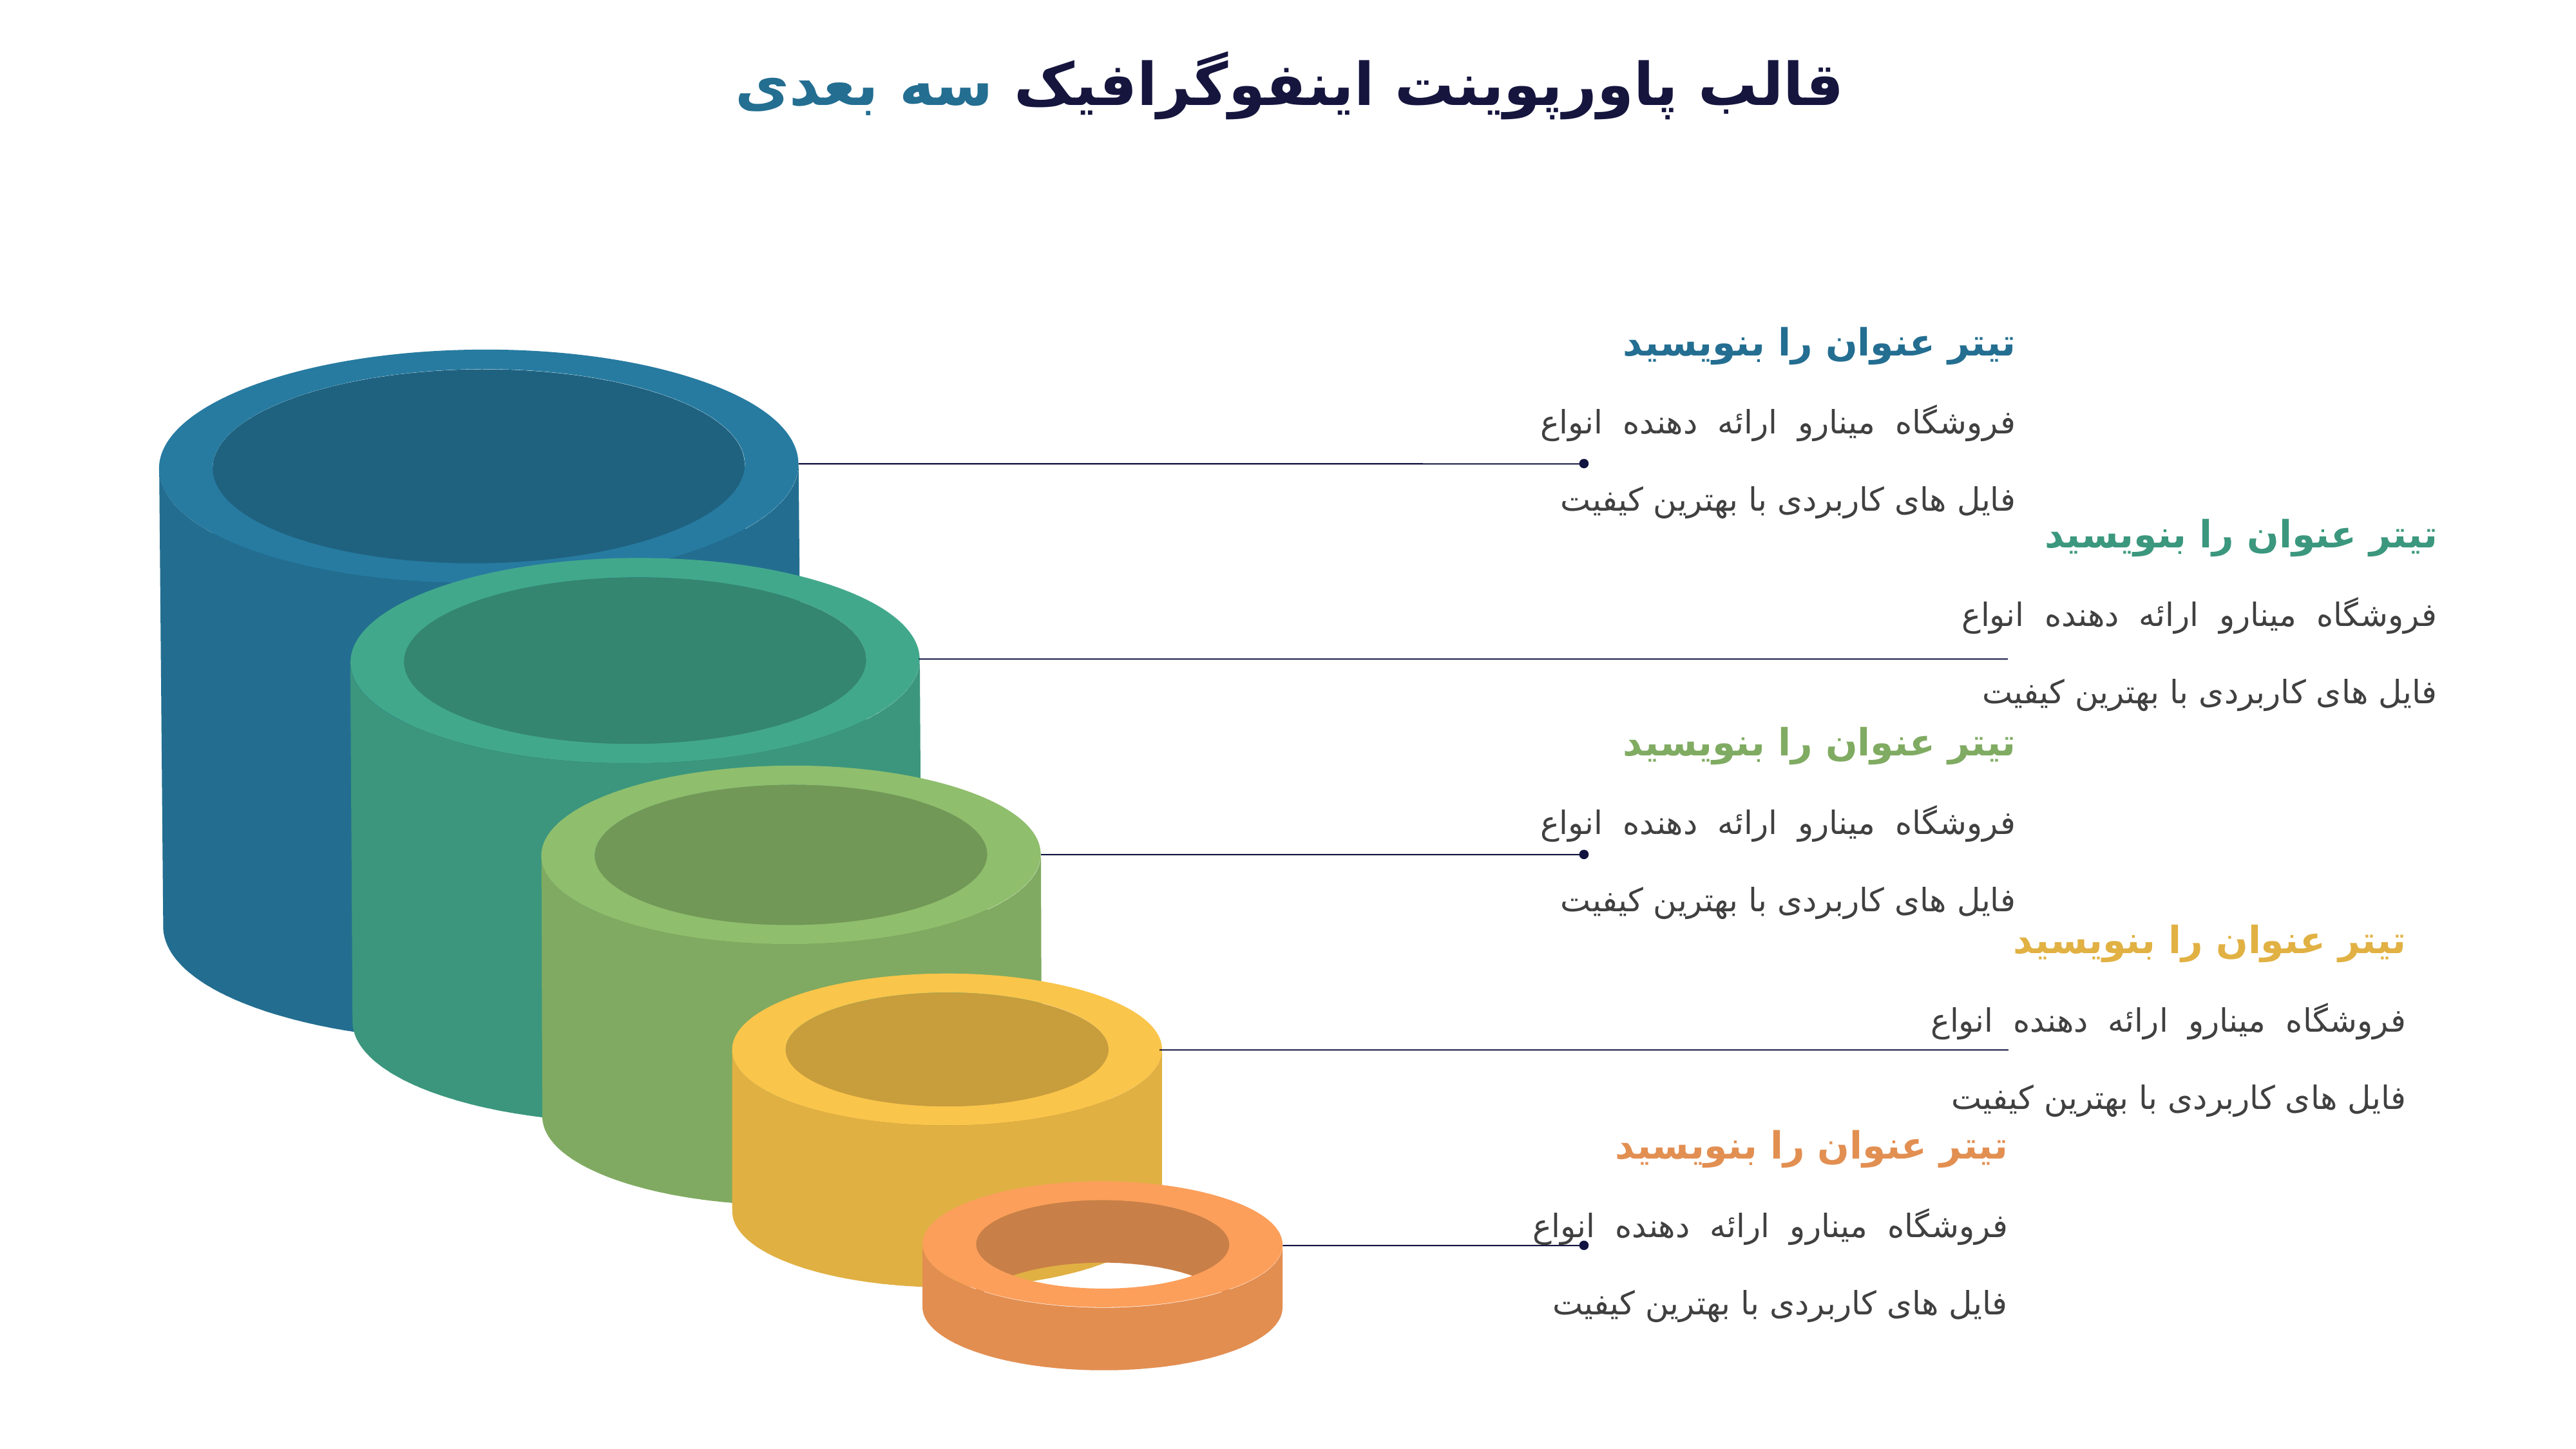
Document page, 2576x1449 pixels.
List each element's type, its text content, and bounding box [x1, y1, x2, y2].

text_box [155, 347, 803, 1041]
text_box قالب پاورپوینت اینفوگرافیک سه بعدی [0, 41, 2576, 122]
text_box تیتر عنوان را بنویسید فروشگاه مینارو ارائه دهنده انواع فایل های کاربردی با بهترین کیفیت [1512, 1071, 2018, 1326]
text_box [709, 965, 1186, 1288]
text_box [514, 755, 1069, 1206]
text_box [319, 546, 951, 1123]
text_box تیتر عنوان را بنویسید فروشگاه مینارو ارائه دهنده انواع فایل های کاربردی با بهترین کیفیت [1521, 268, 2026, 523]
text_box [903, 1175, 1302, 1370]
text_box تیتر عنوان را بنویسید فروشگاه مینارو ارائه دهنده انواع فایل های کاربردی با بهترین کیفیت [1942, 460, 2447, 715]
text_box تیتر عنوان را بنویسید فروشگاه مینارو ارائه دهنده انواع فایل های کاربردی با بهترین کیفیت [1911, 866, 2416, 1121]
text_box تیتر عنوان را بنویسید فروشگاه مینارو ارائه دهنده انواع فایل های کاربردی با بهترین کیفیت [1521, 668, 2026, 923]
